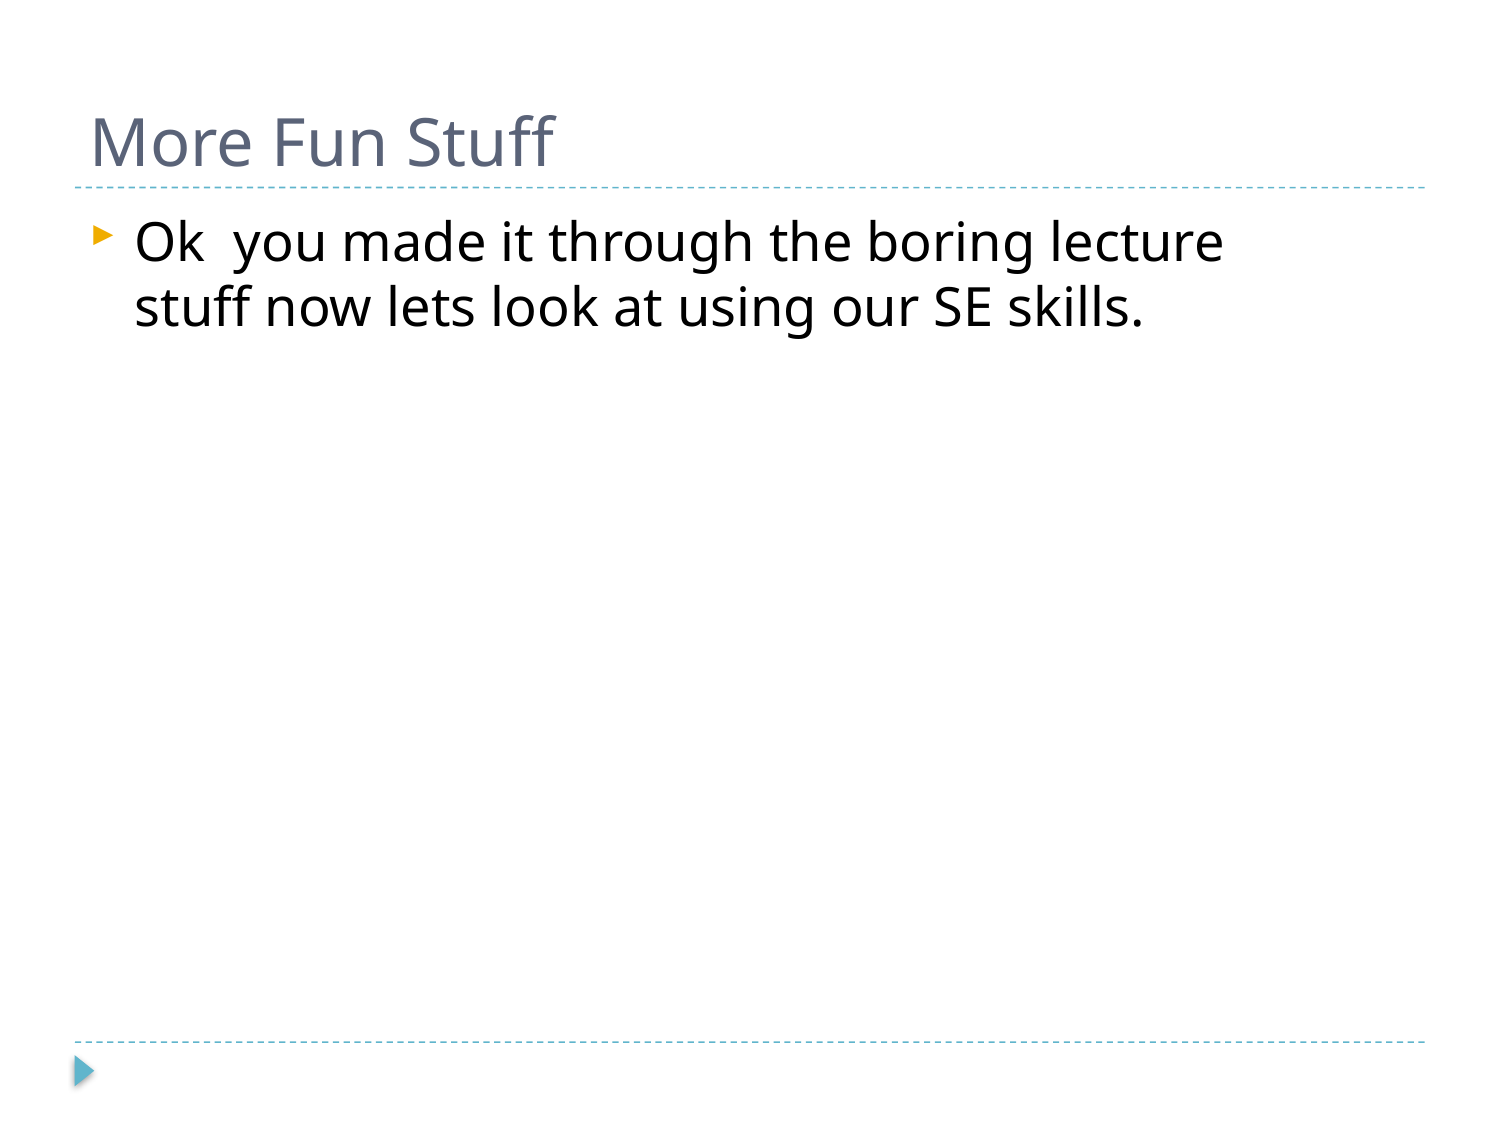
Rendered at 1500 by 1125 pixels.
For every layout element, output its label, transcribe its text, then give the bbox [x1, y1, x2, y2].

list Ok you made it through the boring lecture stuff now lets look at using our SE skills. [75, 200, 1325, 1010]
title More Fun Stuff [75, 24, 1425, 188]
